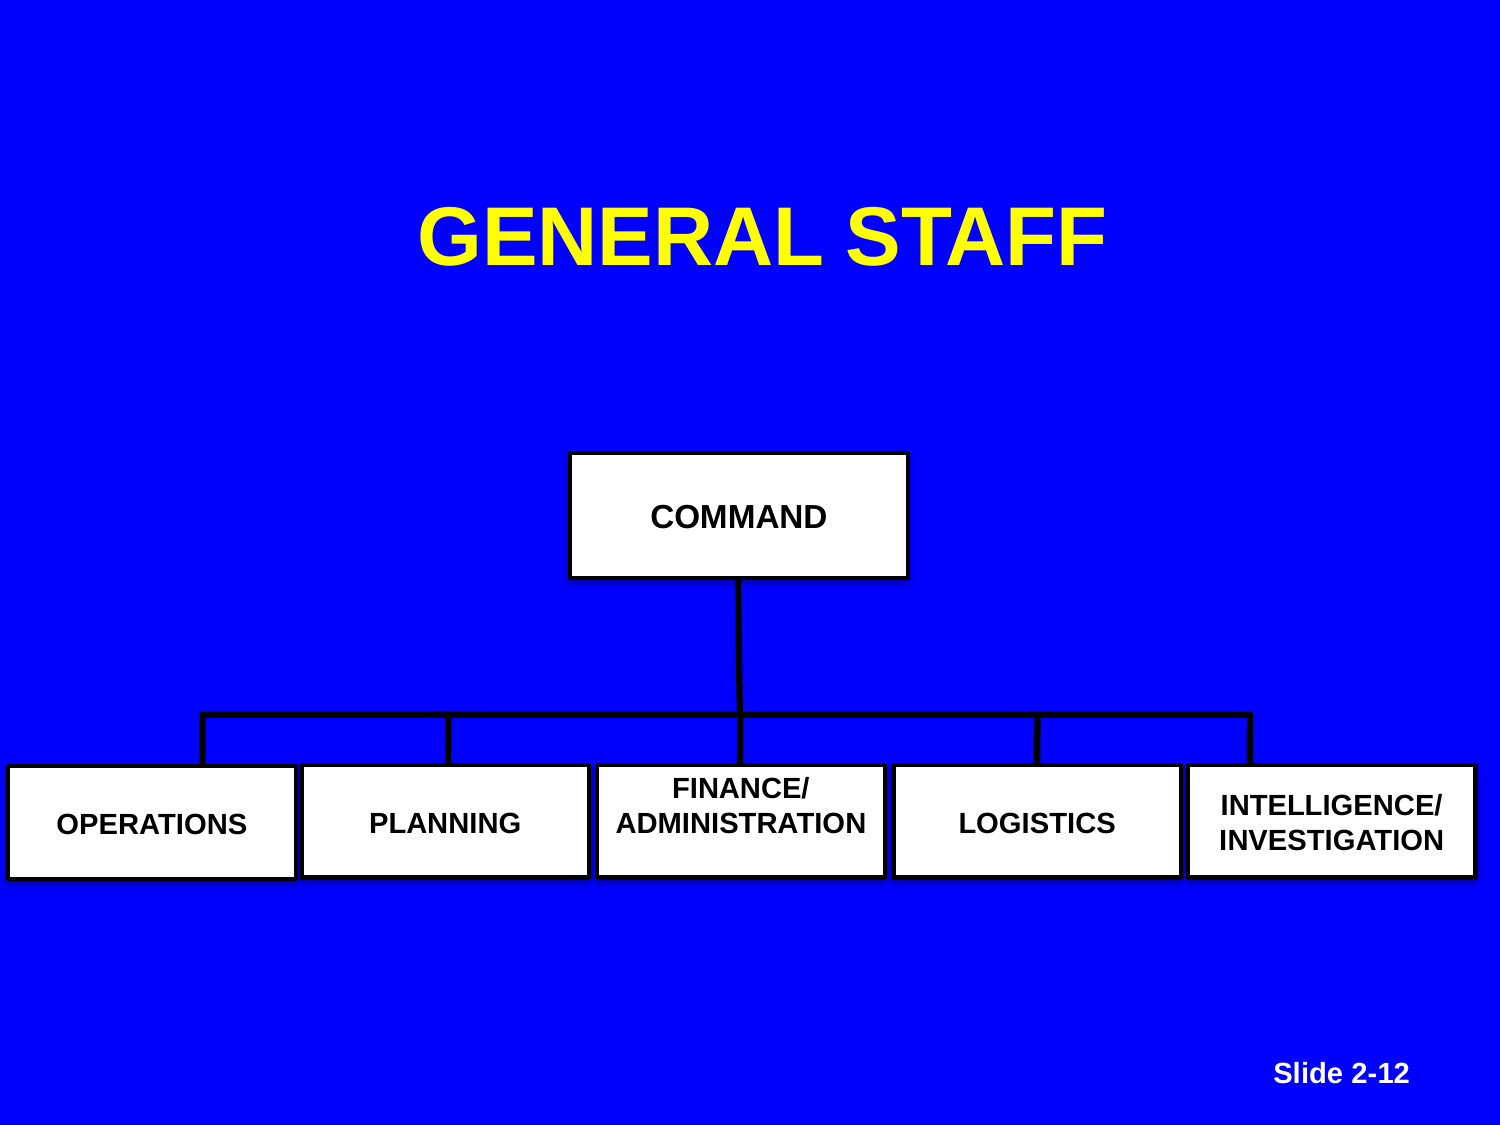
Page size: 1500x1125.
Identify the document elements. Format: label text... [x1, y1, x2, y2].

text_box INTELLIGENCE/ INVESTIGATION [1256, 763, 1478, 880]
slide_number Slide 2-12 [1074, 1046, 1426, 1125]
text_box GENERAL STAFF [212, 174, 1313, 290]
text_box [7, 452, 1253, 879]
